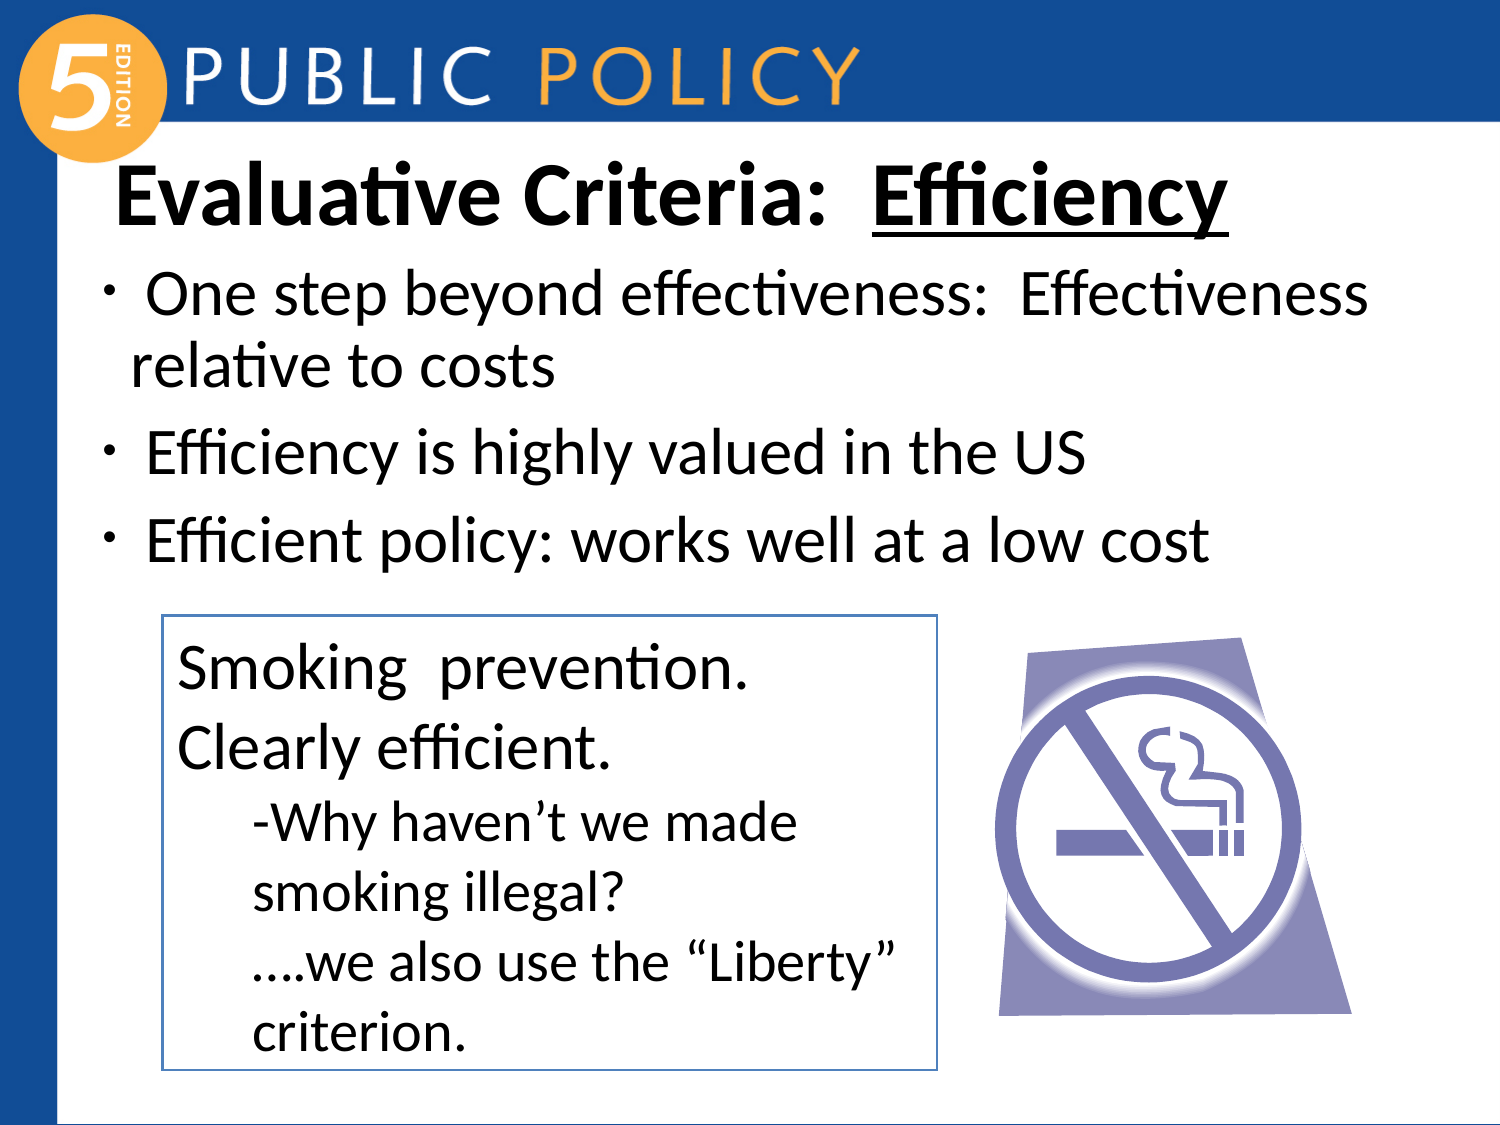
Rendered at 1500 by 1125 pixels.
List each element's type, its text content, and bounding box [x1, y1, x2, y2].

list One step beyond effectiveness: Effectiveness relative to costs Efficiency is highly valued in the US Efficient policy: works well at a low cost [87, 249, 1438, 613]
text_box Smoking prevention. Clearly efficient. -Why haven’t we made smoking illegal? ….we also use the “Liberty” criterion. [161, 614, 938, 1071]
picture [0, 0, 1500, 1125]
title Evaluative Criteria: Efficiency [99, 87, 1394, 305]
